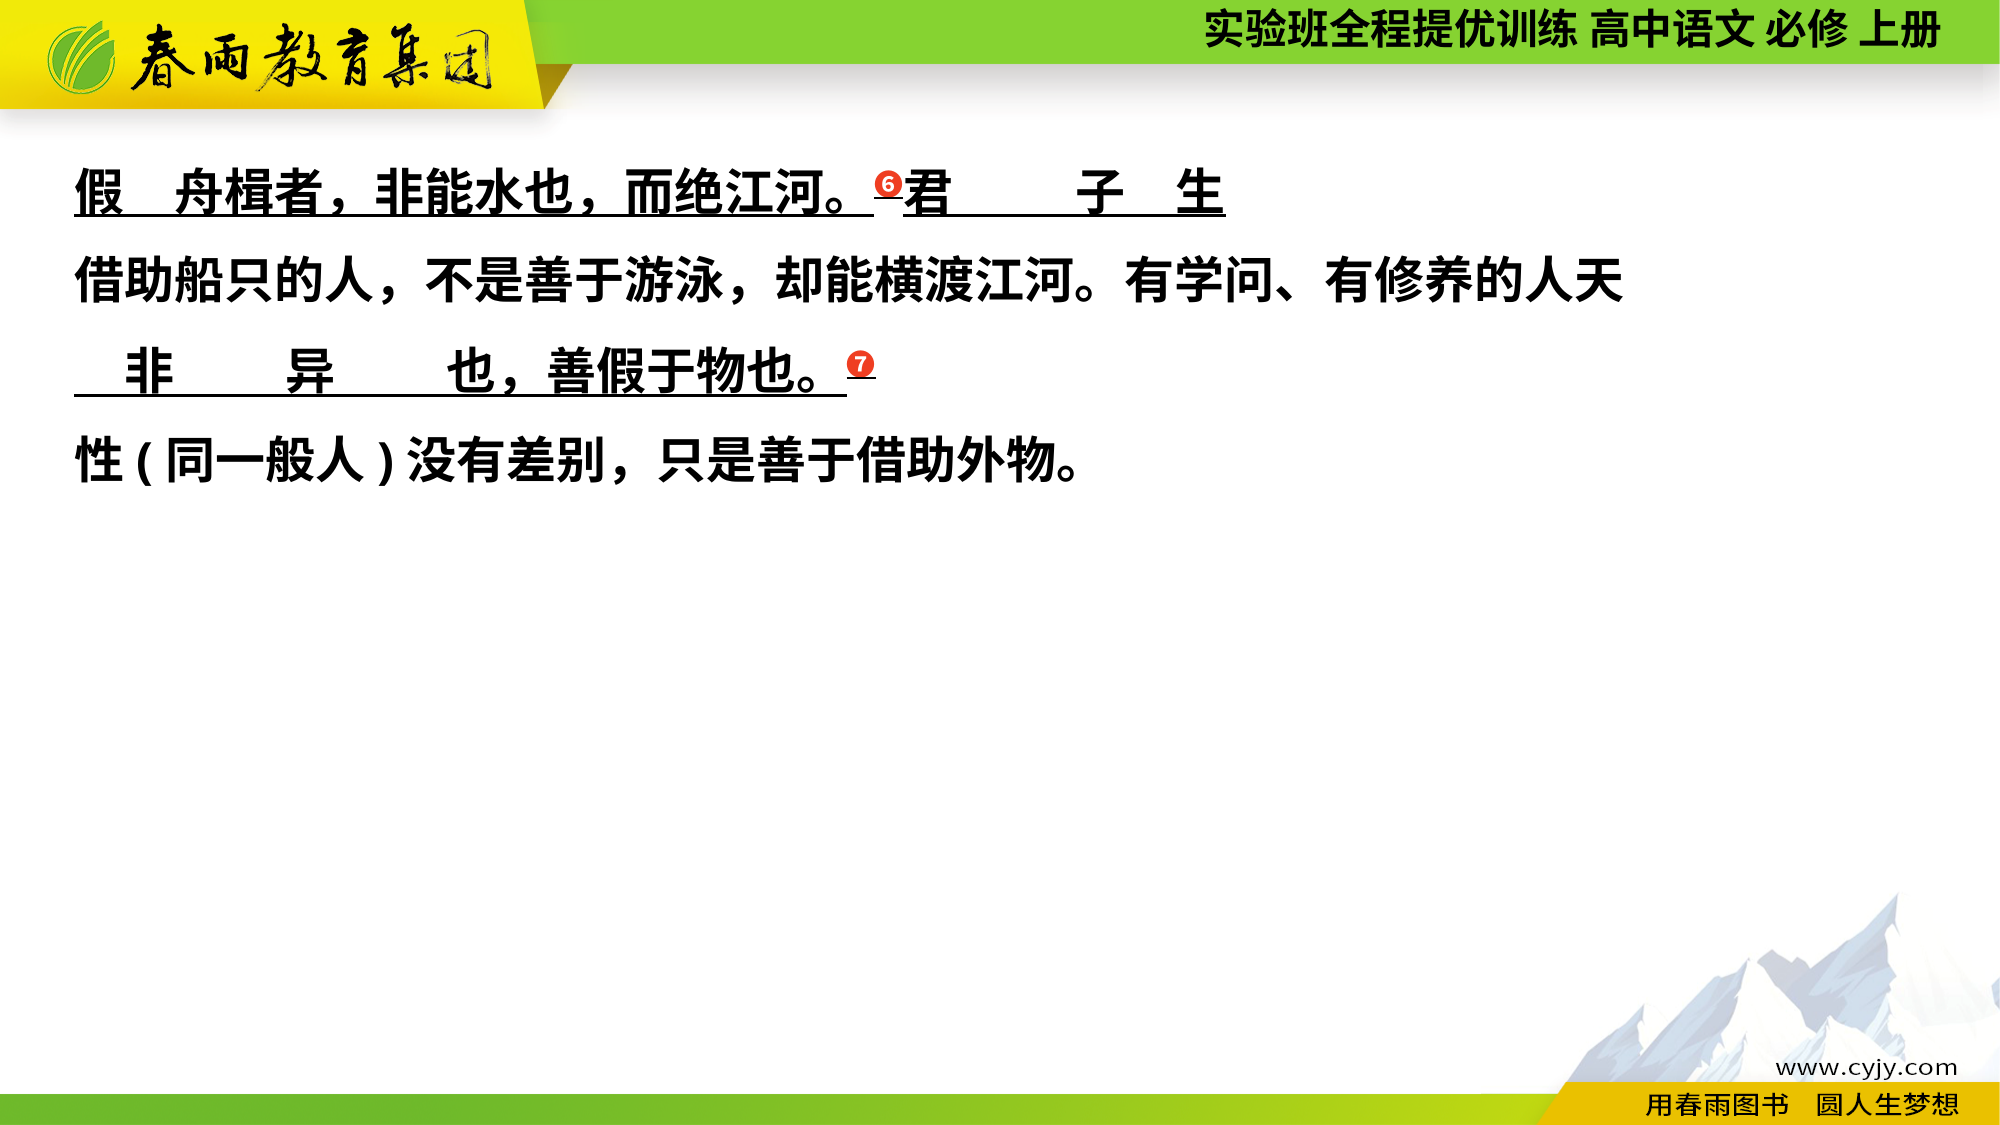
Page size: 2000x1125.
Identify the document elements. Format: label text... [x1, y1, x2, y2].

text_box 借助船只的人，不是善于游泳，却能横渡江河。有学问、有修养的人天 性(同一般人)没有差别，只是善于借助外物。 [59, 211, 1944, 496]
picture [0, 0, 2000, 1125]
